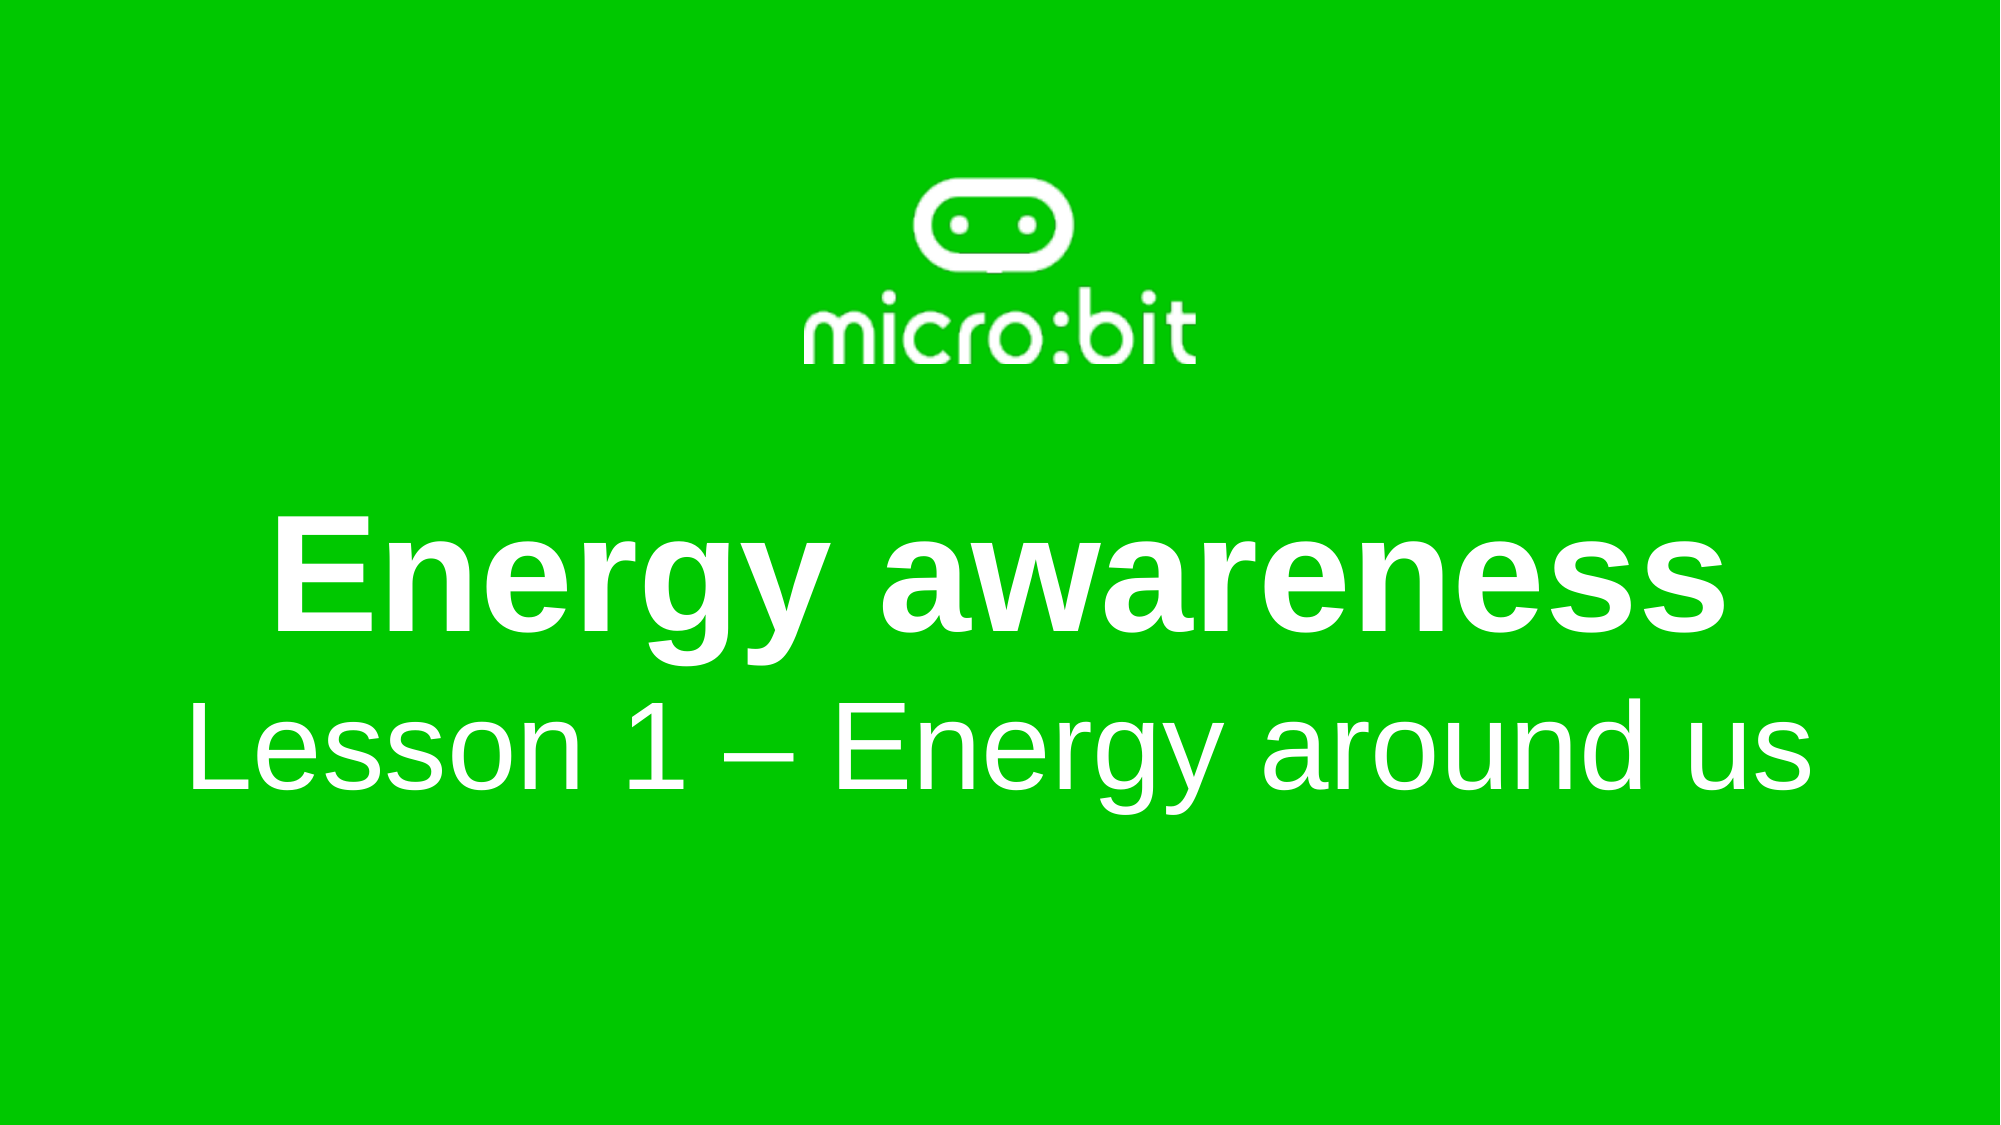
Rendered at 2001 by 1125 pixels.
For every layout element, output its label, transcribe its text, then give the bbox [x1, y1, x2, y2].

text_box Energy awareness Lesson 1 – Energy around us [86, 457, 1914, 1028]
picture [803, 177, 1197, 364]
